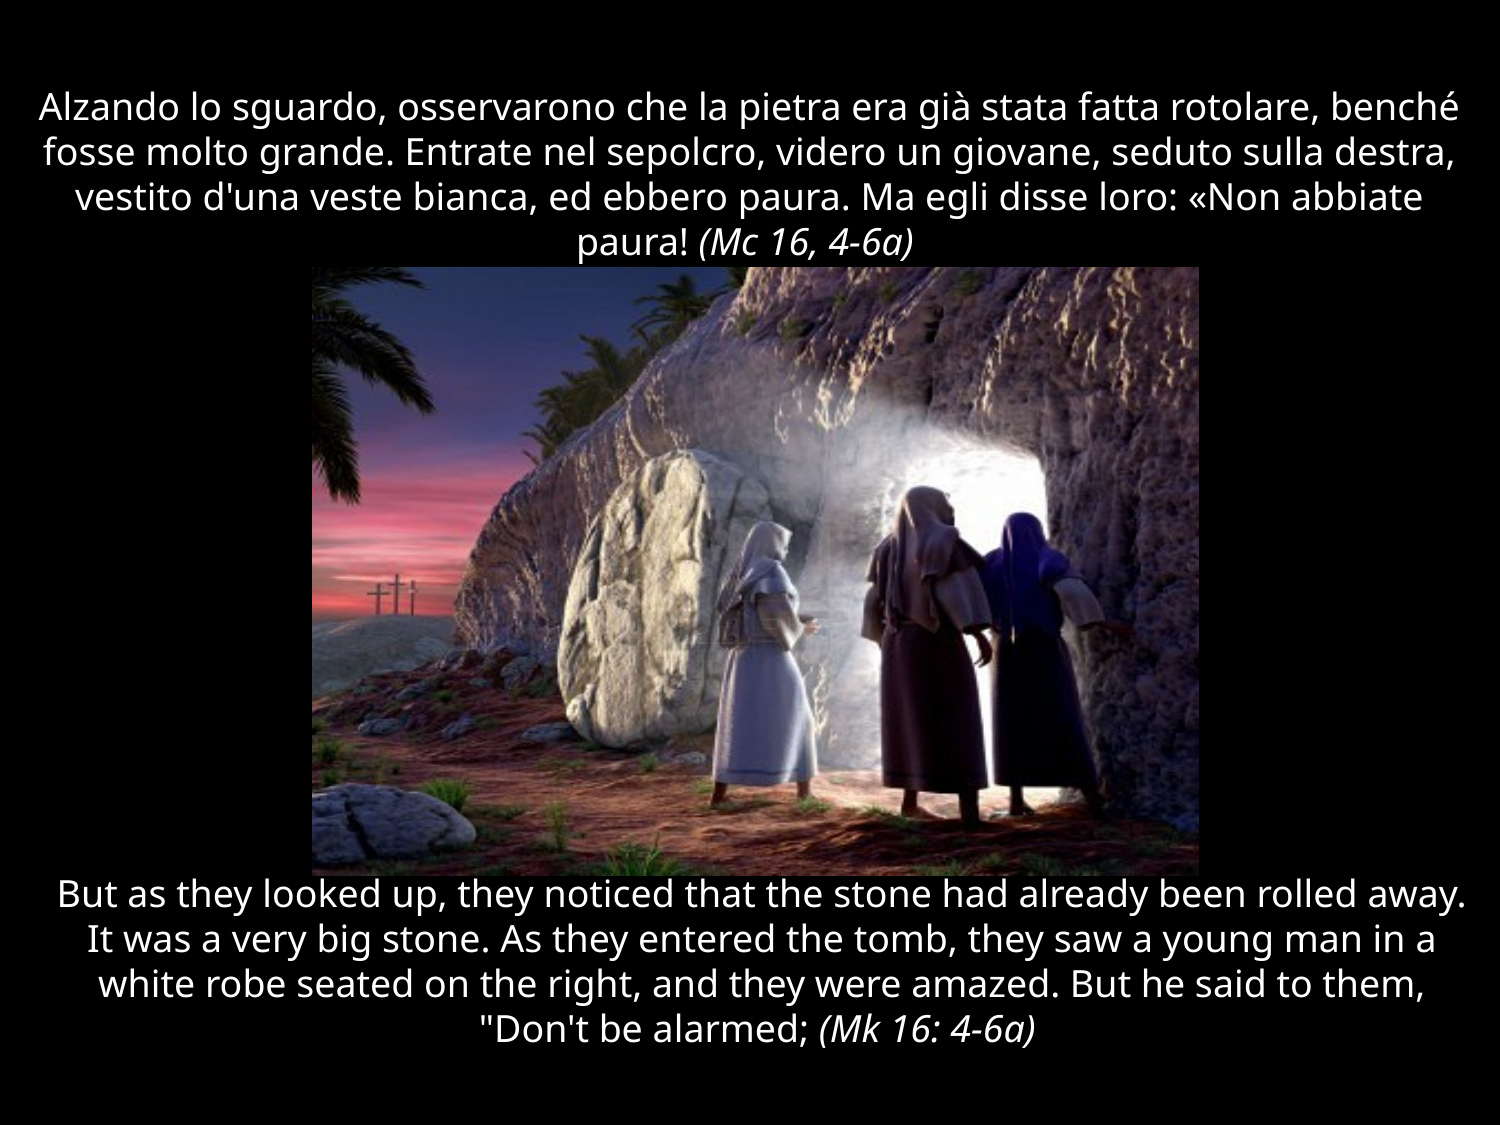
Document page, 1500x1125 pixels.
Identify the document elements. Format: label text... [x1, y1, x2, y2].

text_box But as they looked up, they noticed that the stone had already been rolled away. It was a very big stone. As they entered the tomb, they saw a young man in a white robe seated on the right, and they were amazed. But he said to them, "Don't be alarmed; (Mk 16: 4-6a) [24, 862, 1500, 1058]
picture [312, 267, 1199, 876]
title Alzando lo sguardo, osservarono che la pietra era già stata fatta rotolare, benché fosse molto grande. Entrate nel sepolcro, videro un giovane, seduto sulla destra, vestito d'una veste bianca, ed ebbero paura. Ma egli disse loro: «Non abbiate paura! (Mc 16, 4-6a) [0, 79, 1500, 268]
